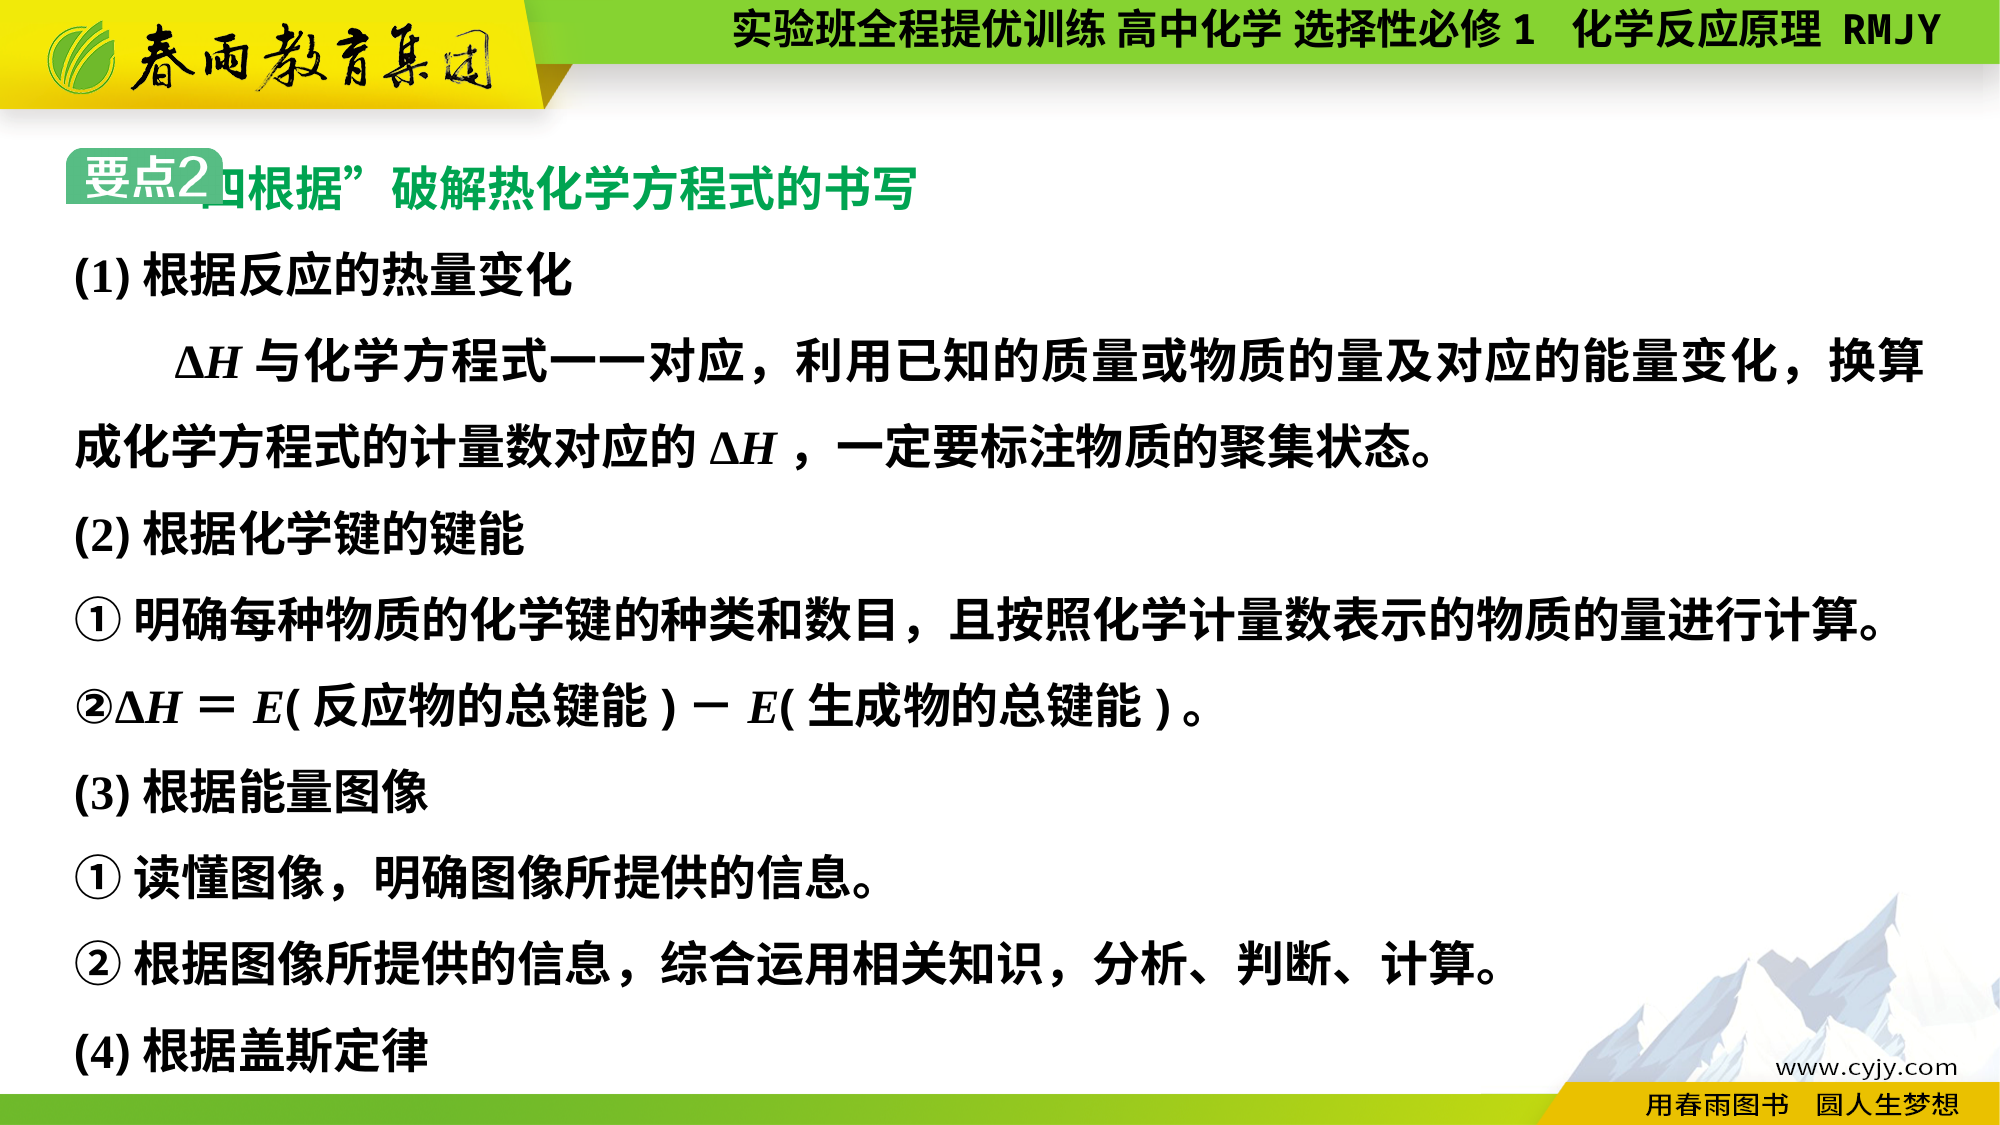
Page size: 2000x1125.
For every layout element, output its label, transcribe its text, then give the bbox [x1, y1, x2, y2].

list “四根据”破解热化学方程式的书写 (1)根据反应的热量变化 ΔH与化学方程式一一对应，利用已知的质量或物质的量及对应的能量变化，换算成化学方程式的计量数对应的ΔH，一定要标注物质的聚集状态。 (2)根据化学键的键能 ①明确每种物质的化学键的种类和数目，且按照化学计量数表示的物质的量进行计算。 ②ΔH＝E(反应物的总键能)－E(生成物的总键能)。 (3)根据能量图像 ①读懂图像，明确图像所提供的信息。 ②根据图像所提供的信息，综合运用相关知识，分析、判断、计算。 (4)根据盖斯定律 [59, 122, 1944, 1085]
picture [0, 0, 2000, 1125]
